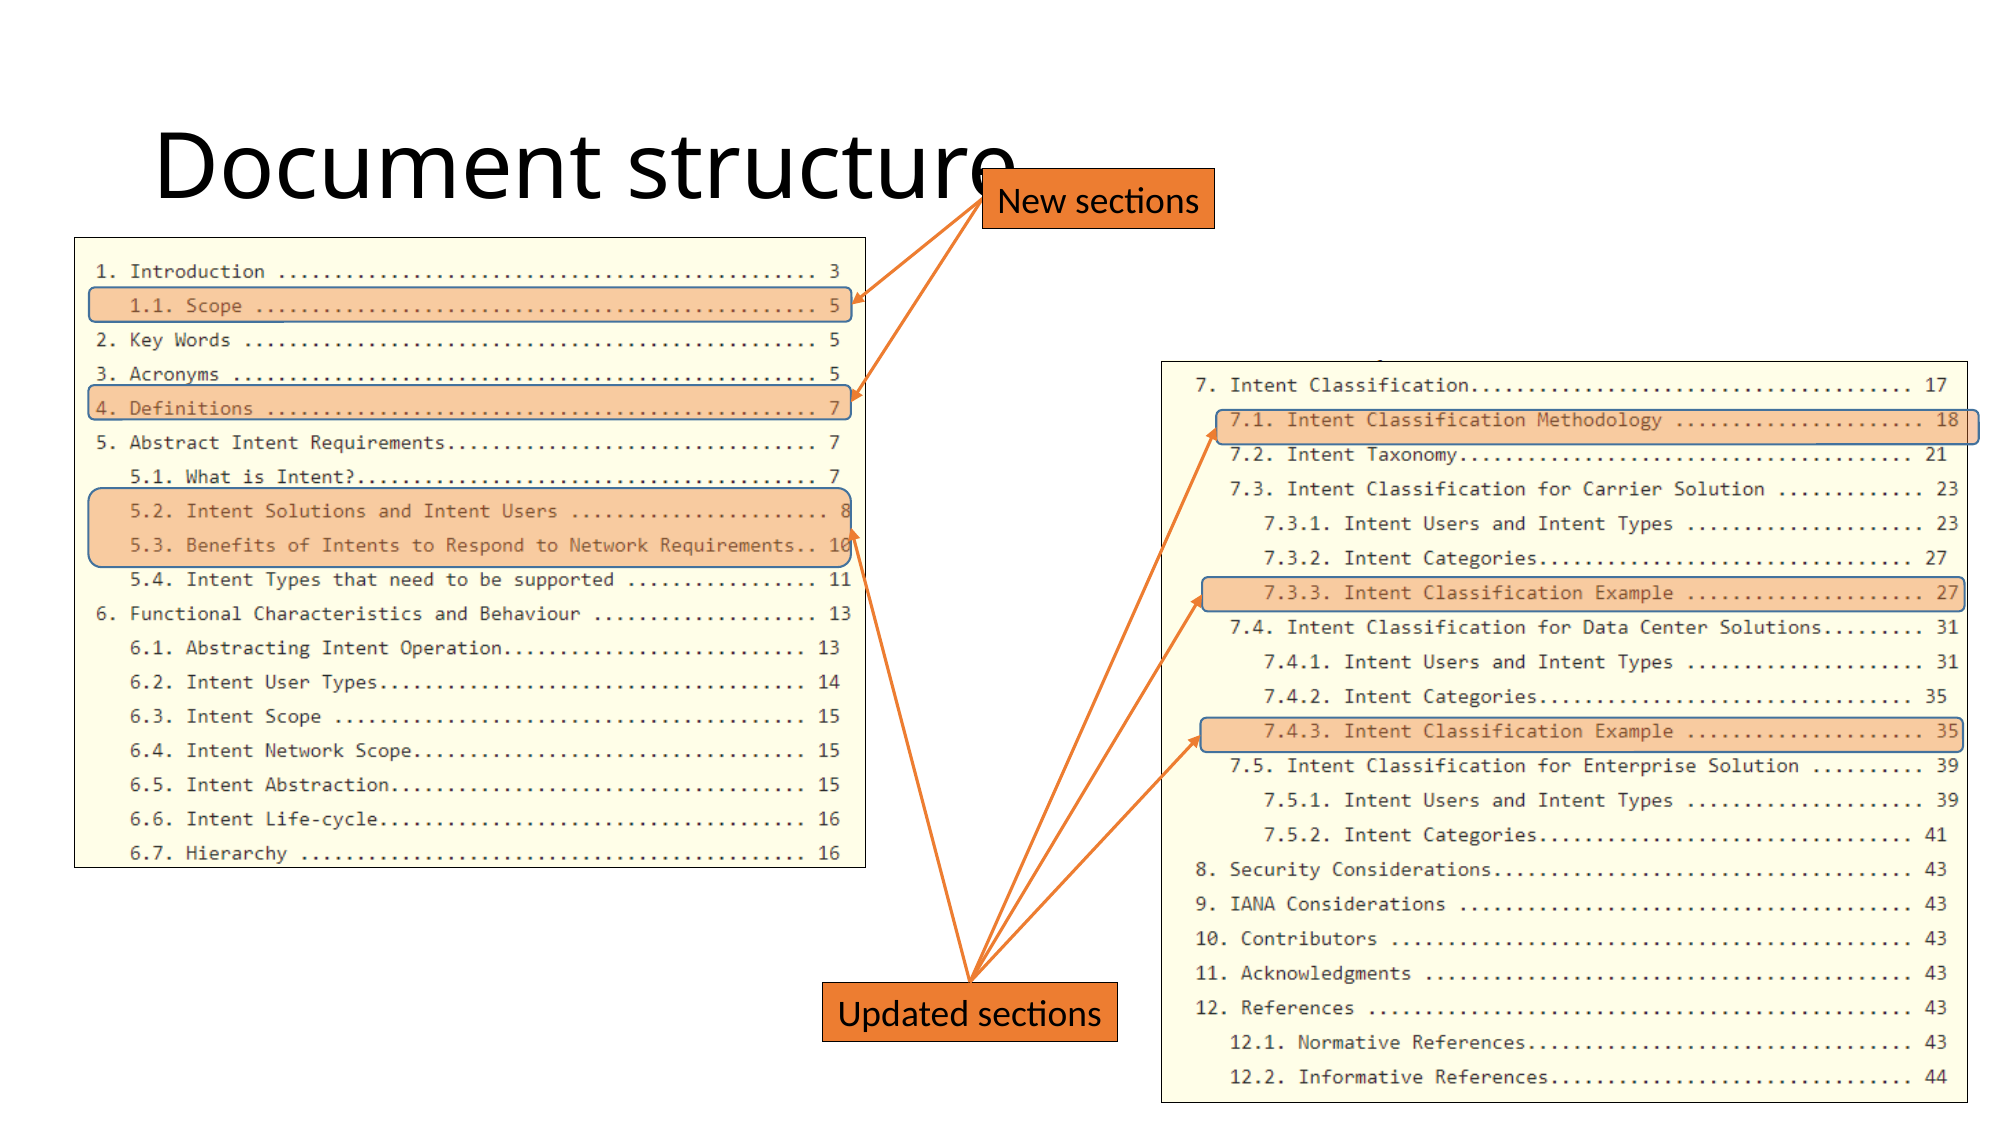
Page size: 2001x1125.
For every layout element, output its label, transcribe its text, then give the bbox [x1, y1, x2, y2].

text_box Updated sections [822, 982, 1118, 1042]
title Document structure [137, 59, 1863, 278]
picture [74, 237, 866, 868]
text_box New sections [982, 168, 1215, 229]
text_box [850, 527, 969, 983]
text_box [850, 198, 982, 403]
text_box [969, 427, 1217, 983]
text_box [1968, 408, 1980, 446]
picture [1161, 360, 1968, 1103]
